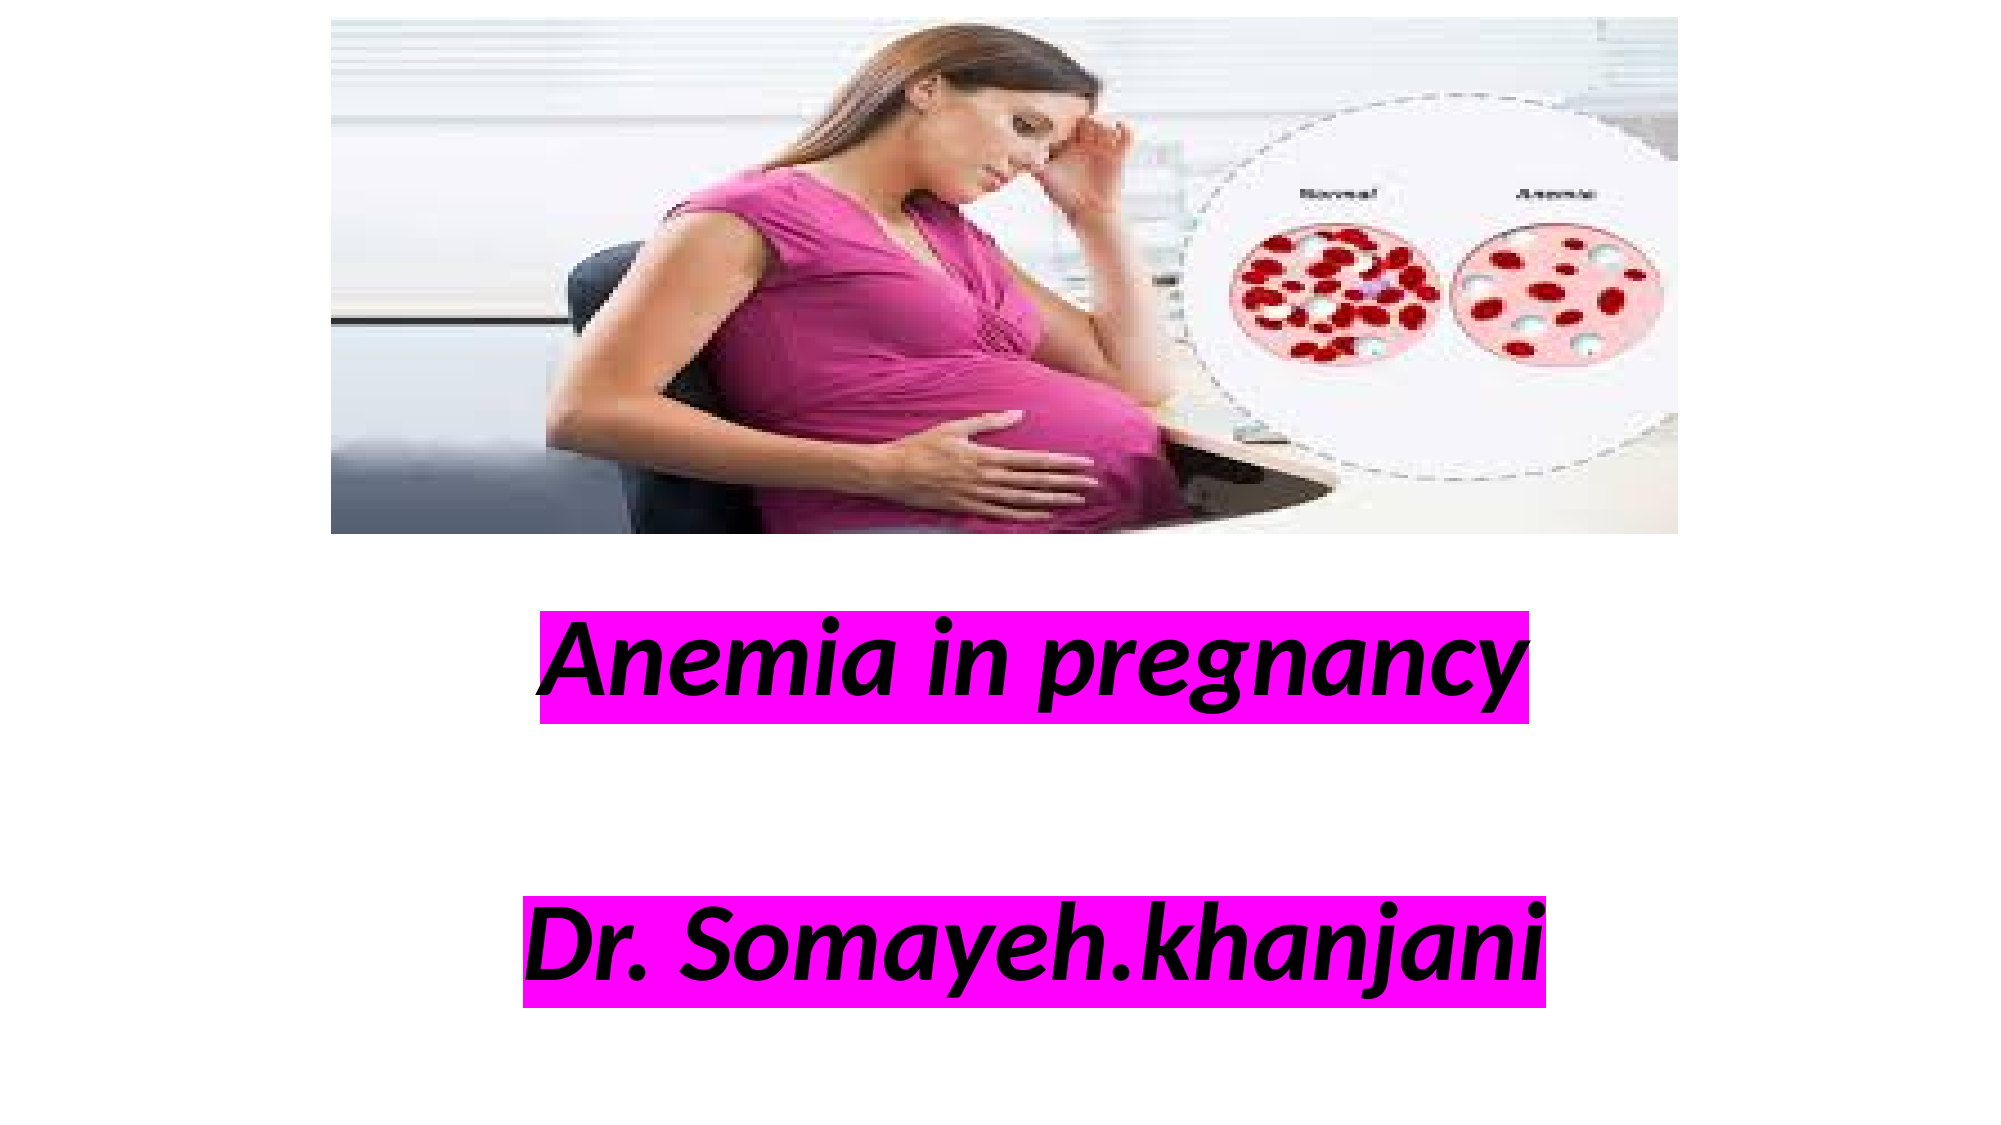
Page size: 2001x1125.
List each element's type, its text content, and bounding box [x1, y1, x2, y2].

subtitle Anemia in pregnancy Dr. Somayeh.khanjani [319, 590, 1750, 1054]
picture [331, 17, 1678, 535]
